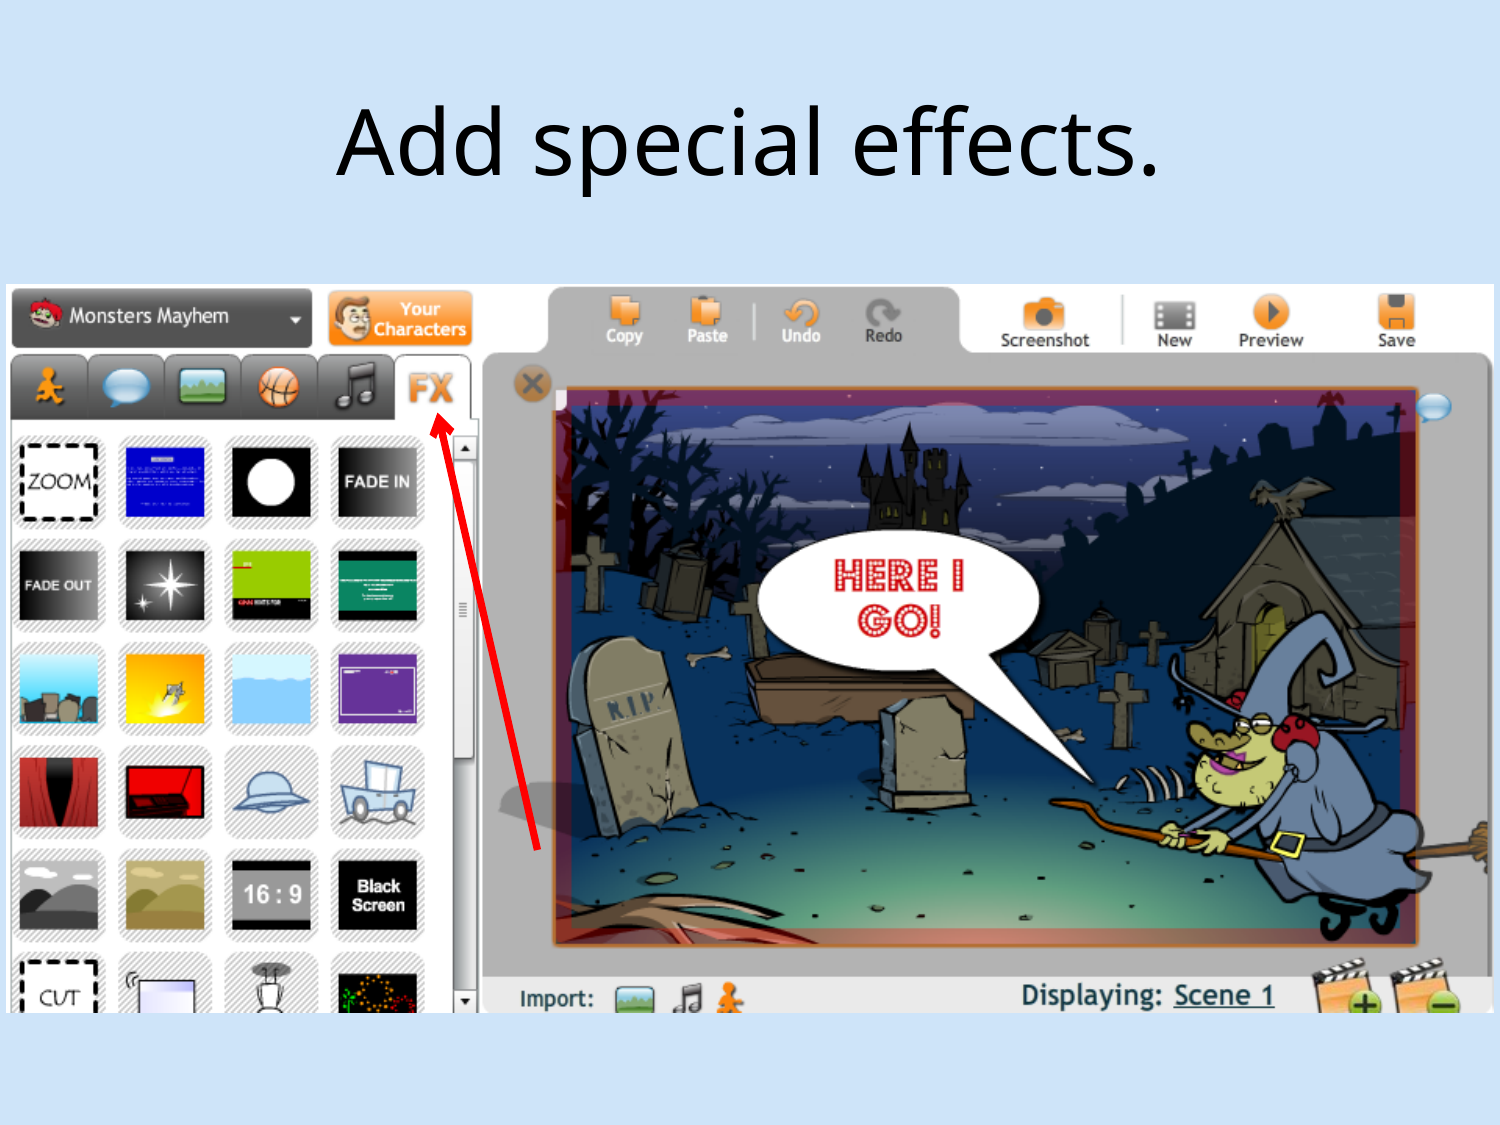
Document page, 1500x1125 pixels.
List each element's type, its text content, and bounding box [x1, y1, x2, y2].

picture [5, 284, 1494, 1013]
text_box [268, 581, 707, 682]
title Add special effects. [75, 45, 1425, 233]
